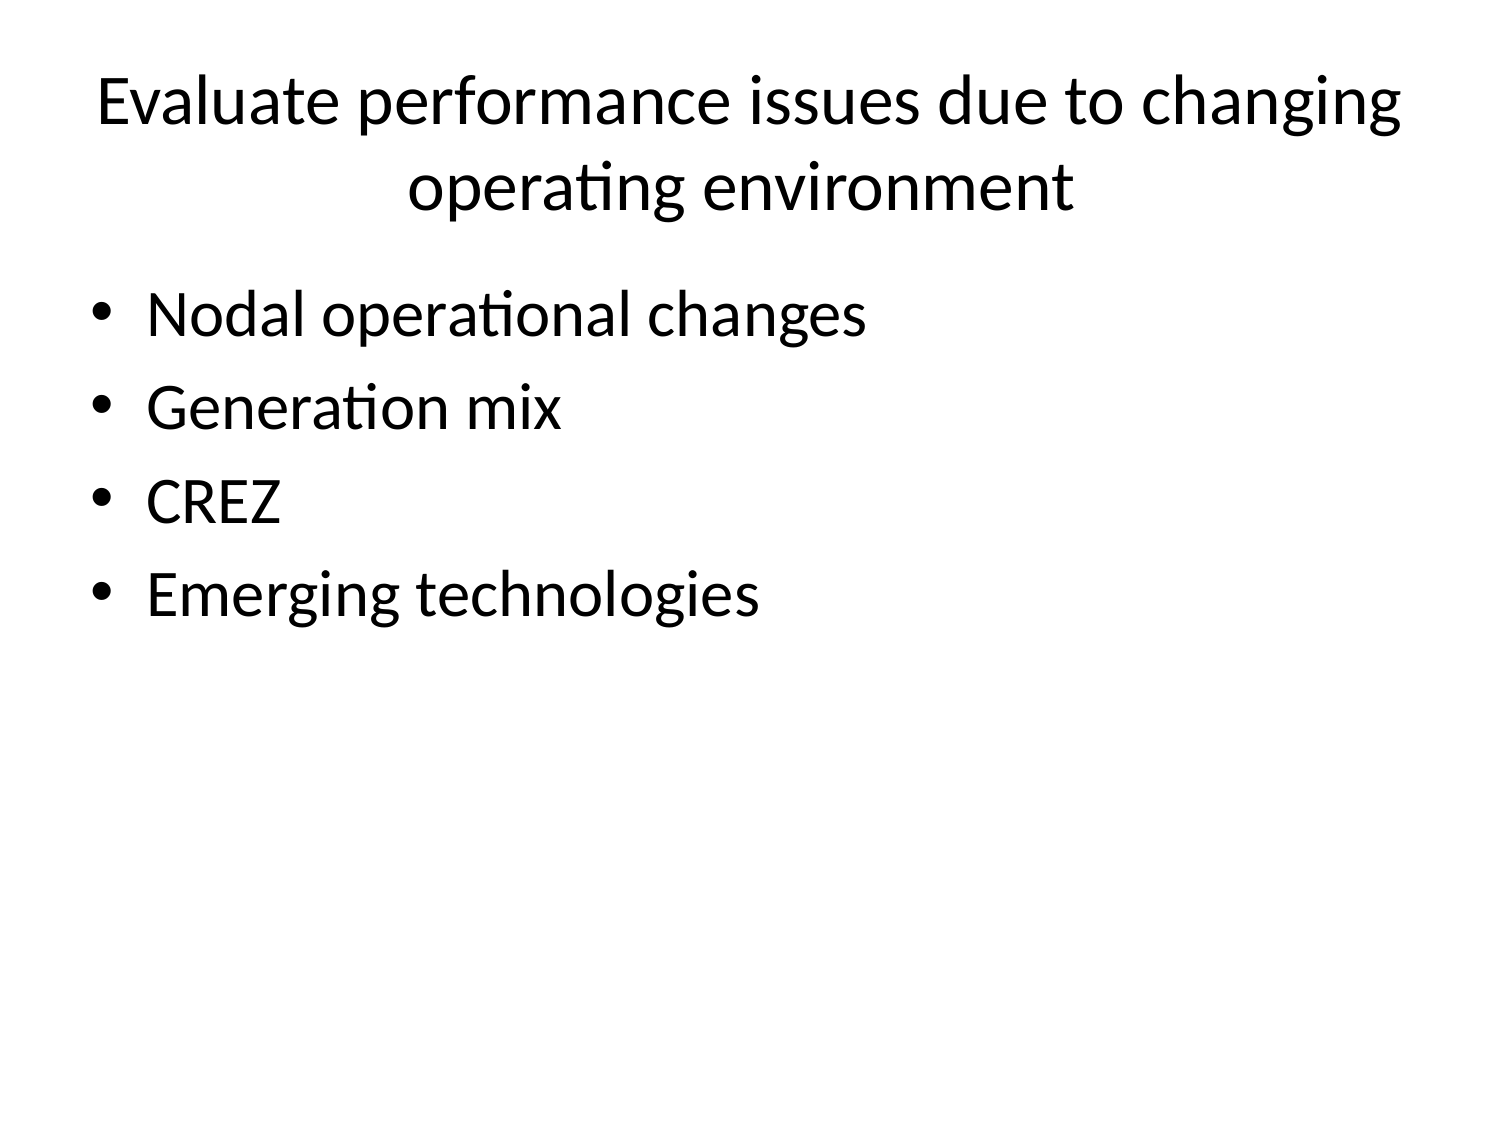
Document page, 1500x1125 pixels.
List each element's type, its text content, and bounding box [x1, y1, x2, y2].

list Nodal operational changes Generation mix CREZ Emerging technologies [75, 262, 1425, 1005]
title Evaluate performance issues due to changing operating environment [75, 45, 1425, 233]
